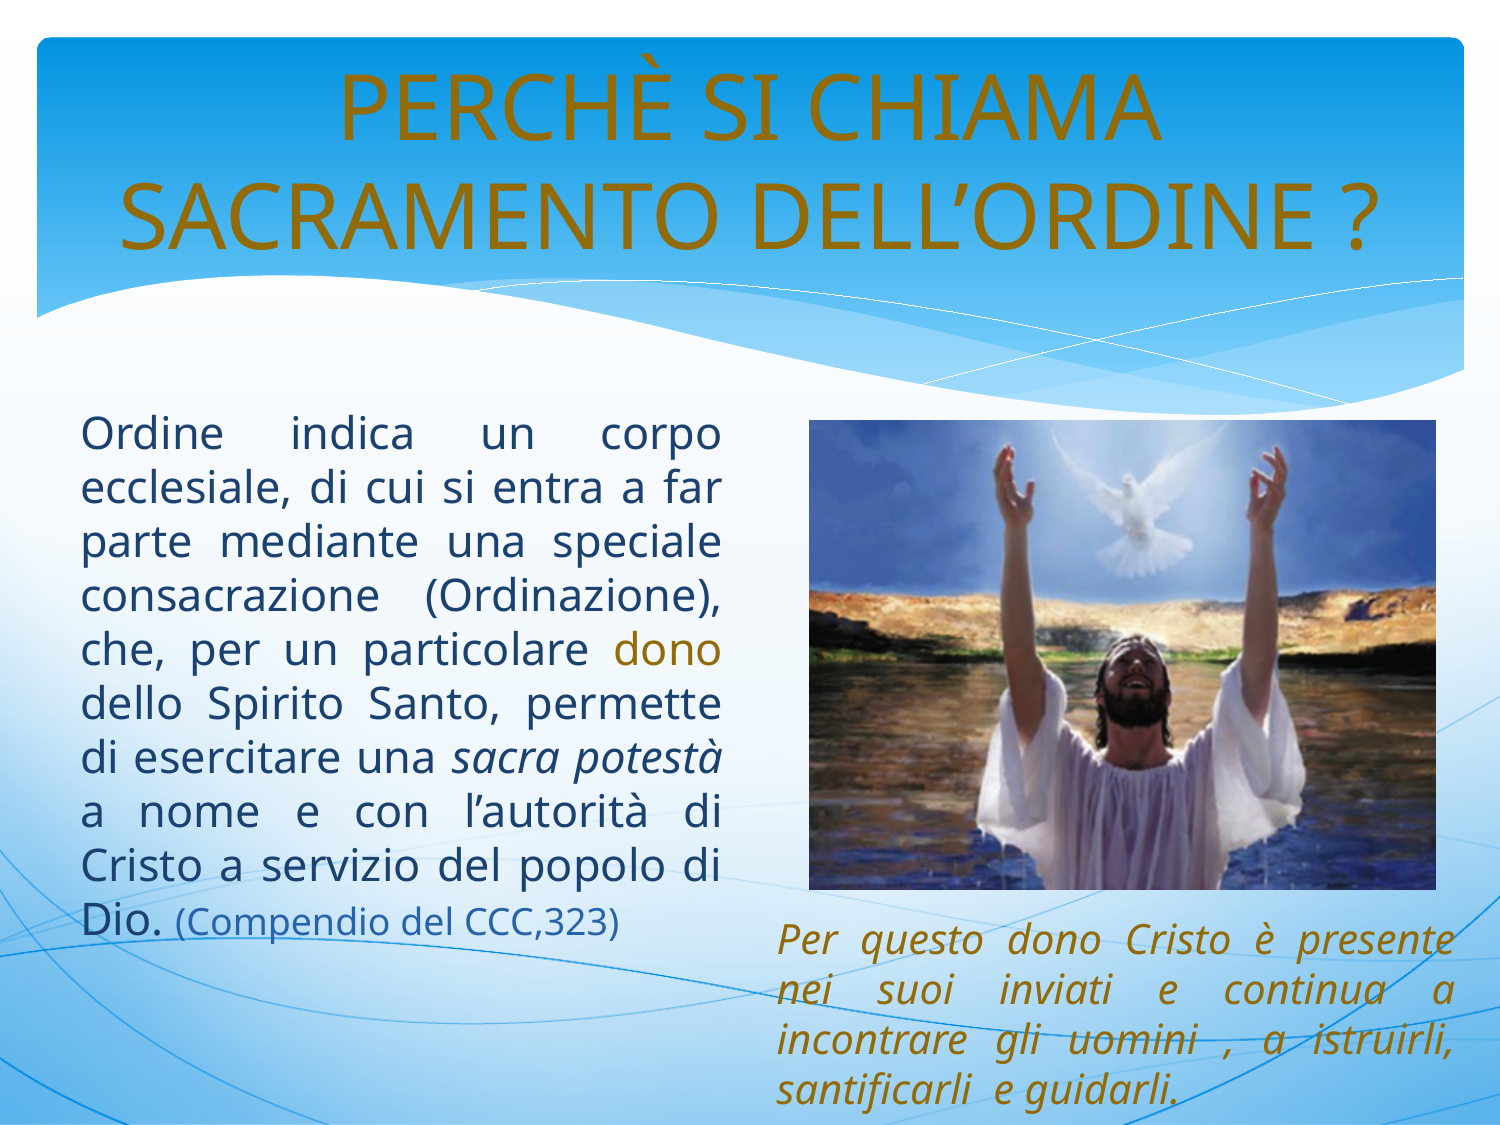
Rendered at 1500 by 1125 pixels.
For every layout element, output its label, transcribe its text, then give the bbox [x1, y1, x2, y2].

picture [808, 420, 1436, 891]
list Ordine indica un corpo ecclesiale, di cui si entra a far parte mediante una speciale consacrazione (Ordinazione), che, per un particolare dono dello Spirito Santo, permette di esercitare una sacra potestà a nome e con l’autorità di Cristo a servizio del popolo di Dio. (Compendio del CCC,323) [64, 397, 739, 988]
title PERCHÈ SI CHIAMA SACRAMENTO DELL’ORDINE ? [75, 55, 1425, 261]
text_box Per questo dono Cristo è presente nei suoi inviati e continua a incontrare gli uomini , a istruirli, santificarli e guidarli. [761, 905, 1471, 1120]
